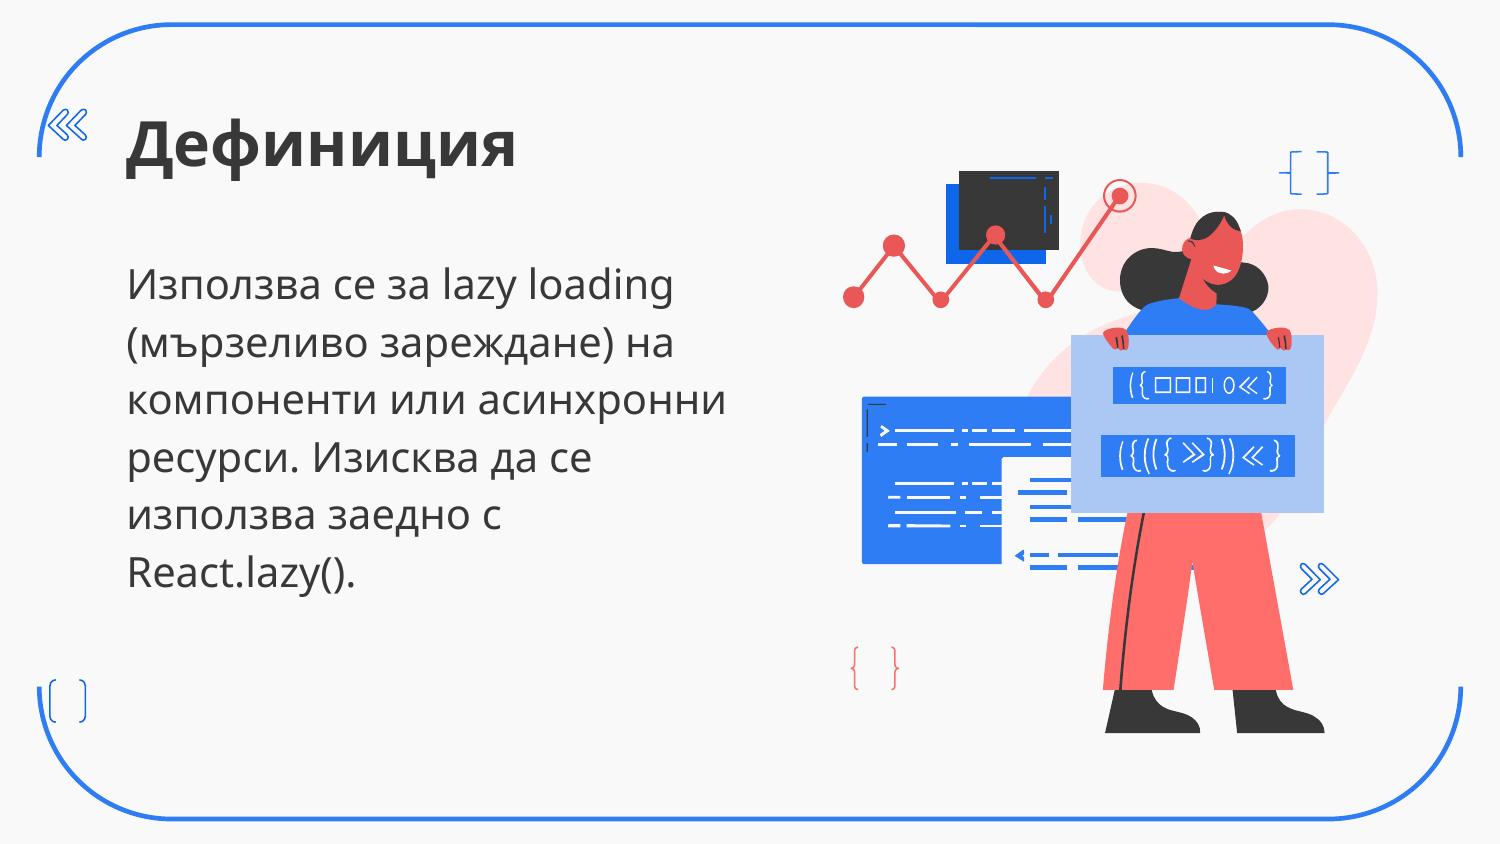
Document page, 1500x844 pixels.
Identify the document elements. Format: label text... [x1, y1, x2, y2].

subtitle Използва се за lazy loading (мързеливо зареждане) на компоненти или асинхронни ресурси. Изисква да се използва заедно с React.lazy(). [111, 281, 744, 697]
title Дефиниция [111, 89, 778, 175]
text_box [1299, 563, 1339, 595]
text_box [842, 156, 1384, 734]
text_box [1279, 151, 1339, 195]
